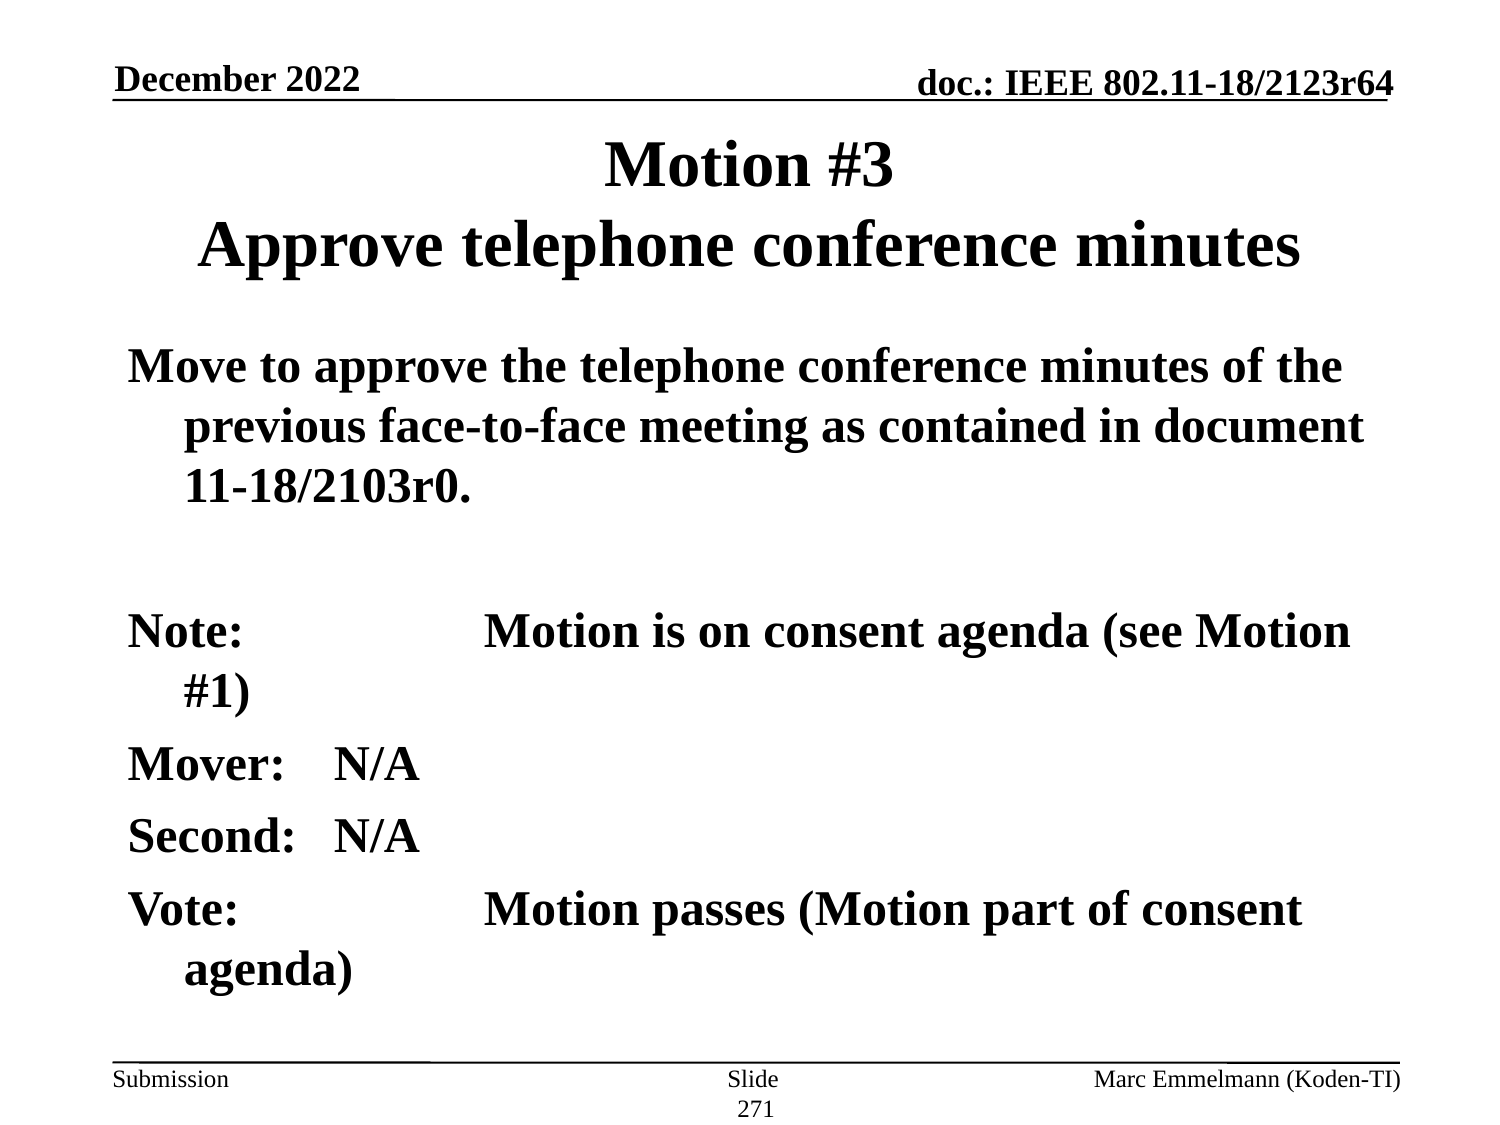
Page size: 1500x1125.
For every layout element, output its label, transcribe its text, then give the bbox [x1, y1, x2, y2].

slide_number Slide 271 [712, 1061, 800, 1123]
title Motion #3 Approve telephone conference minutes [112, 112, 1388, 288]
footer Marc Emmelmann (Koden-TI) [878, 1061, 1402, 1093]
list Move to approve the telephone conference minutes of the previous face-to-face meeting as contained in document 11-18/2103r0. Note: Motion is on consent agenda (see Motion #1) Mover: N/A Second: N/A Vote: Motion passes (Motion part of consent agenda) [112, 324, 1388, 1000]
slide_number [114, 54, 423, 100]
